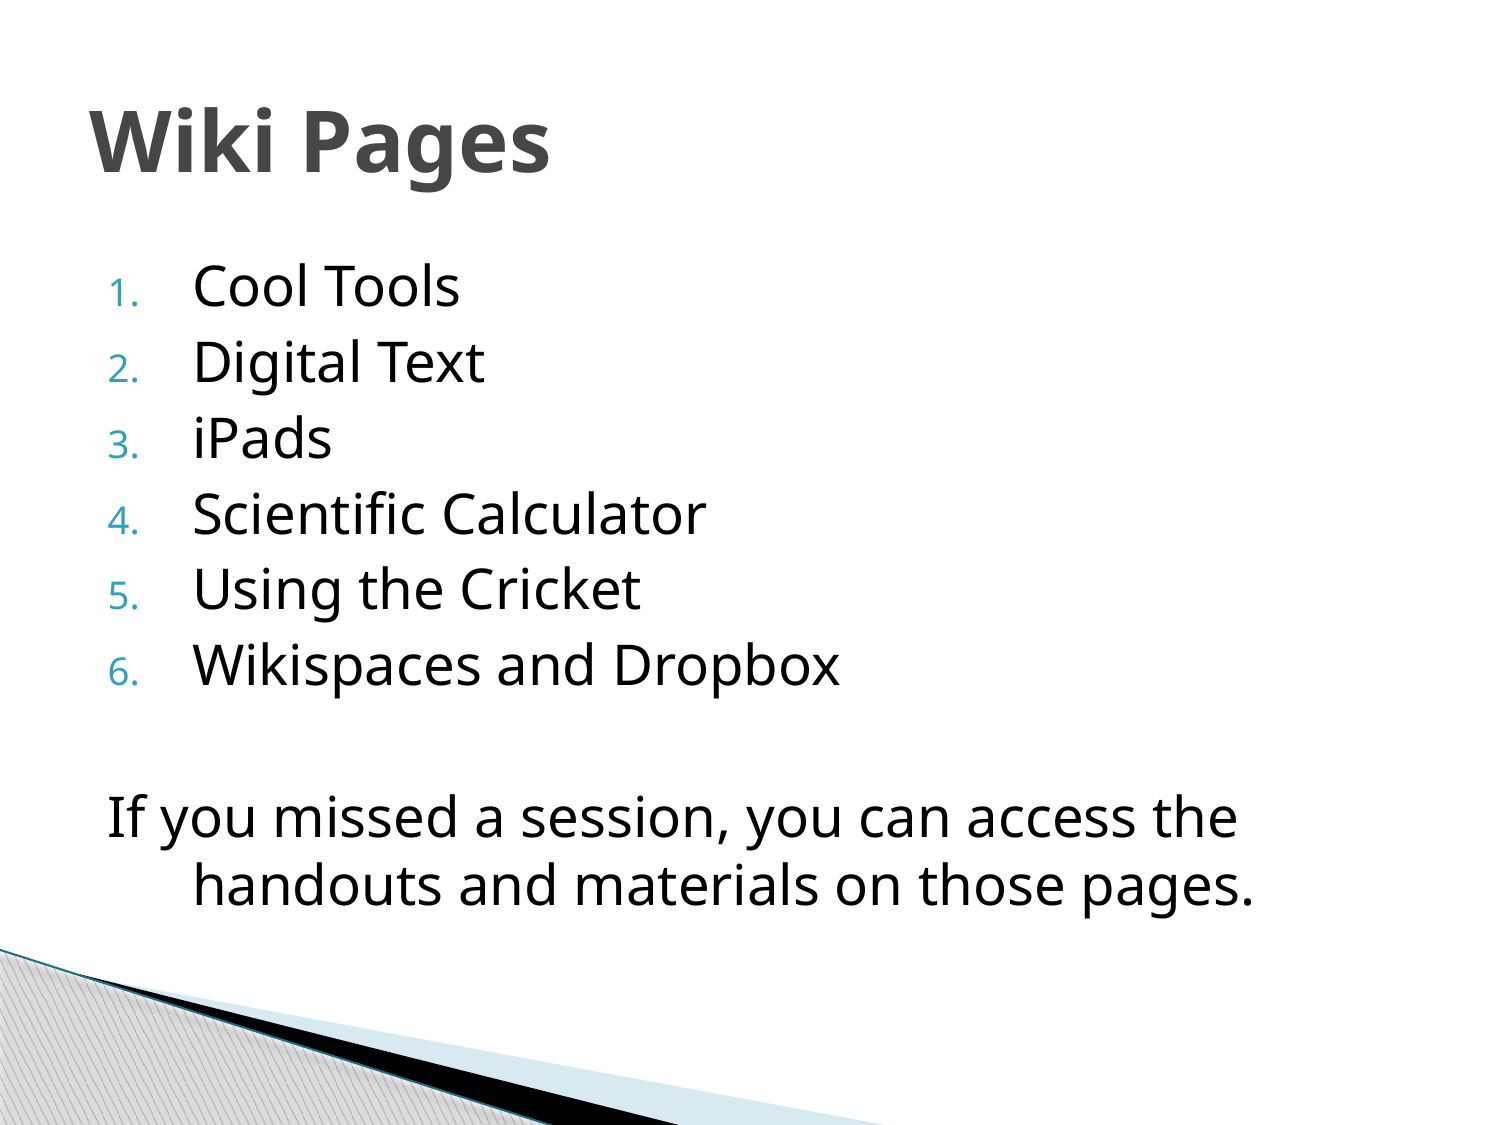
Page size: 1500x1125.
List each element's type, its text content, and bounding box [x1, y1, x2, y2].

list Cool Tools Digital Text iPads Scientific Calculator Using the Cricket Wikispaces and Dropbox If you missed a session, you can access the handouts and materials on those pages. [75, 243, 1425, 986]
title Wiki Pages [75, 45, 1425, 233]
